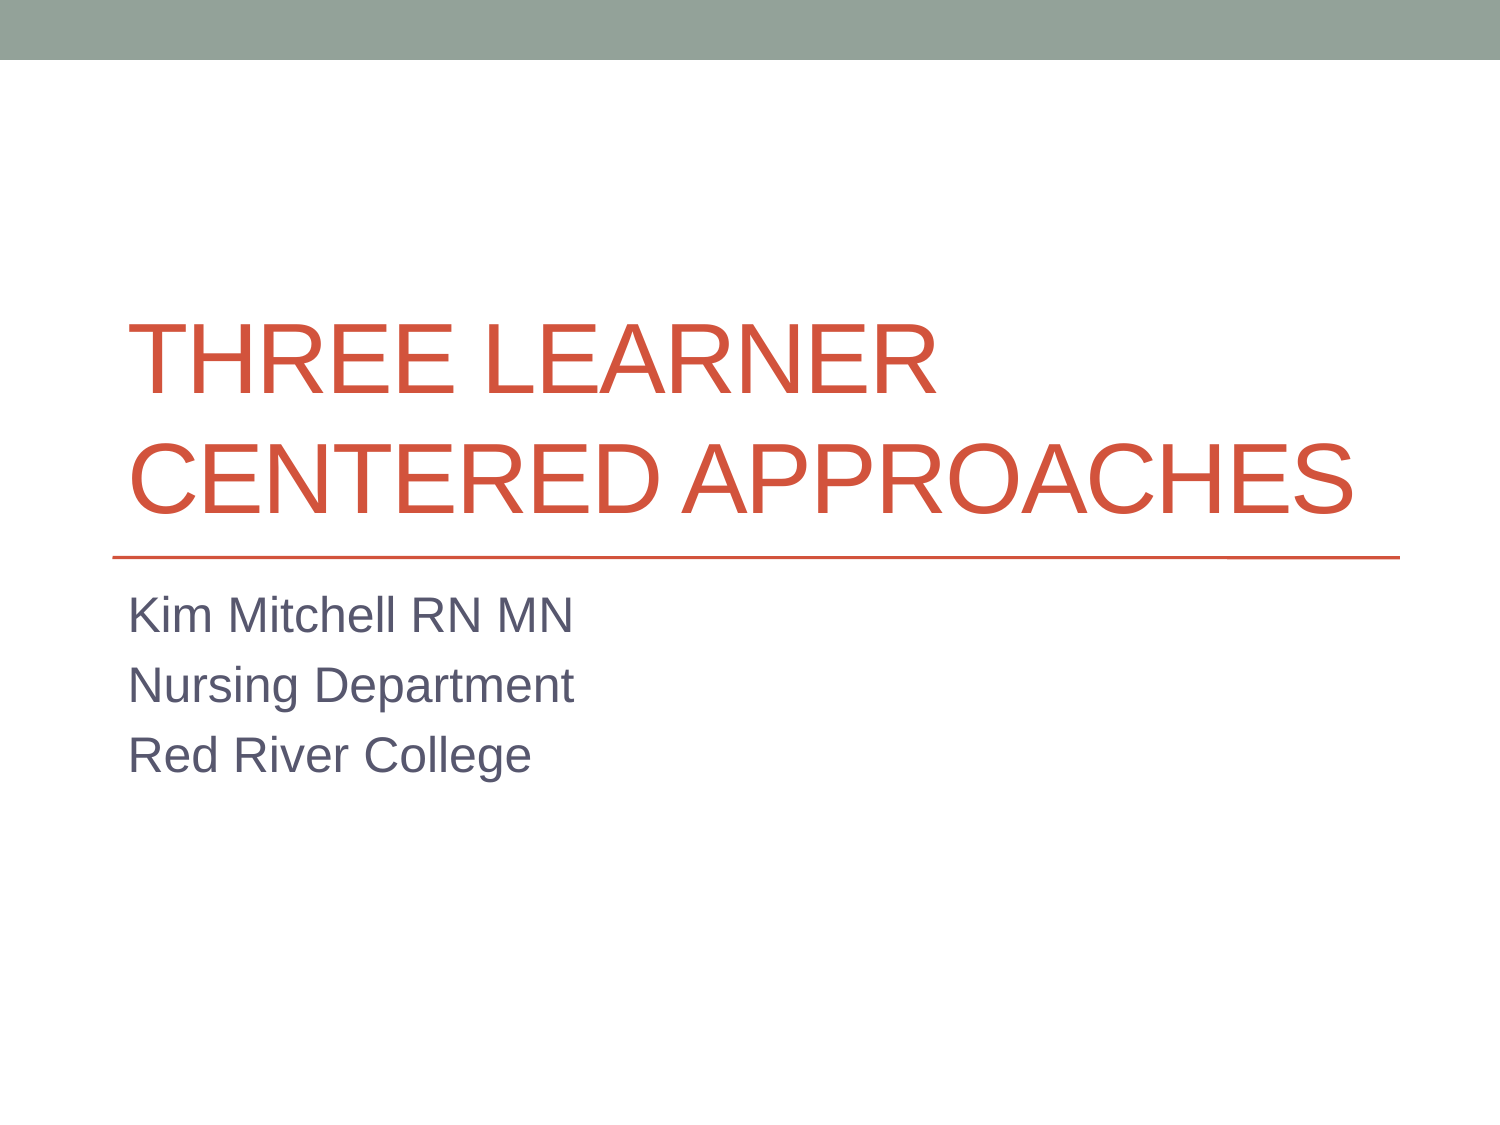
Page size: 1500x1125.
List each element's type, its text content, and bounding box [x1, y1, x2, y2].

title Three Learner Centered Approaches [112, 224, 1400, 542]
subtitle Kim Mitchell RN MN Nursing Department Red River College [112, 575, 1163, 863]
